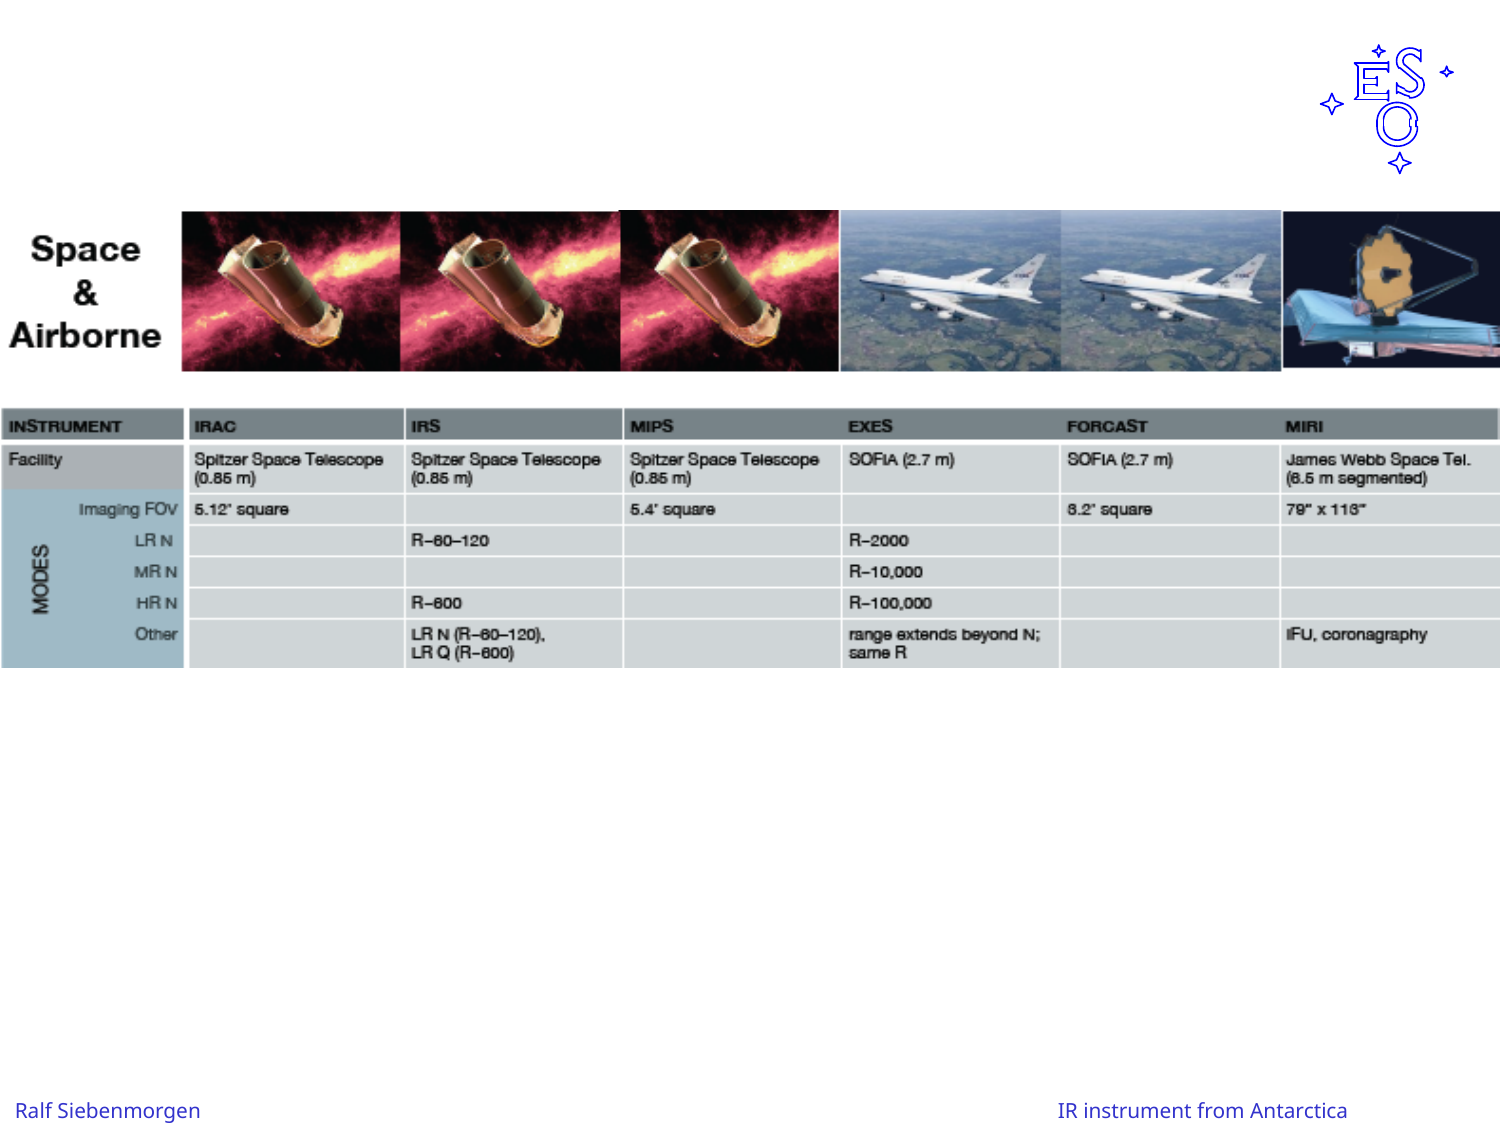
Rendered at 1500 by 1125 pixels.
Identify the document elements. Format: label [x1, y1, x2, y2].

picture [0, 210, 1500, 669]
